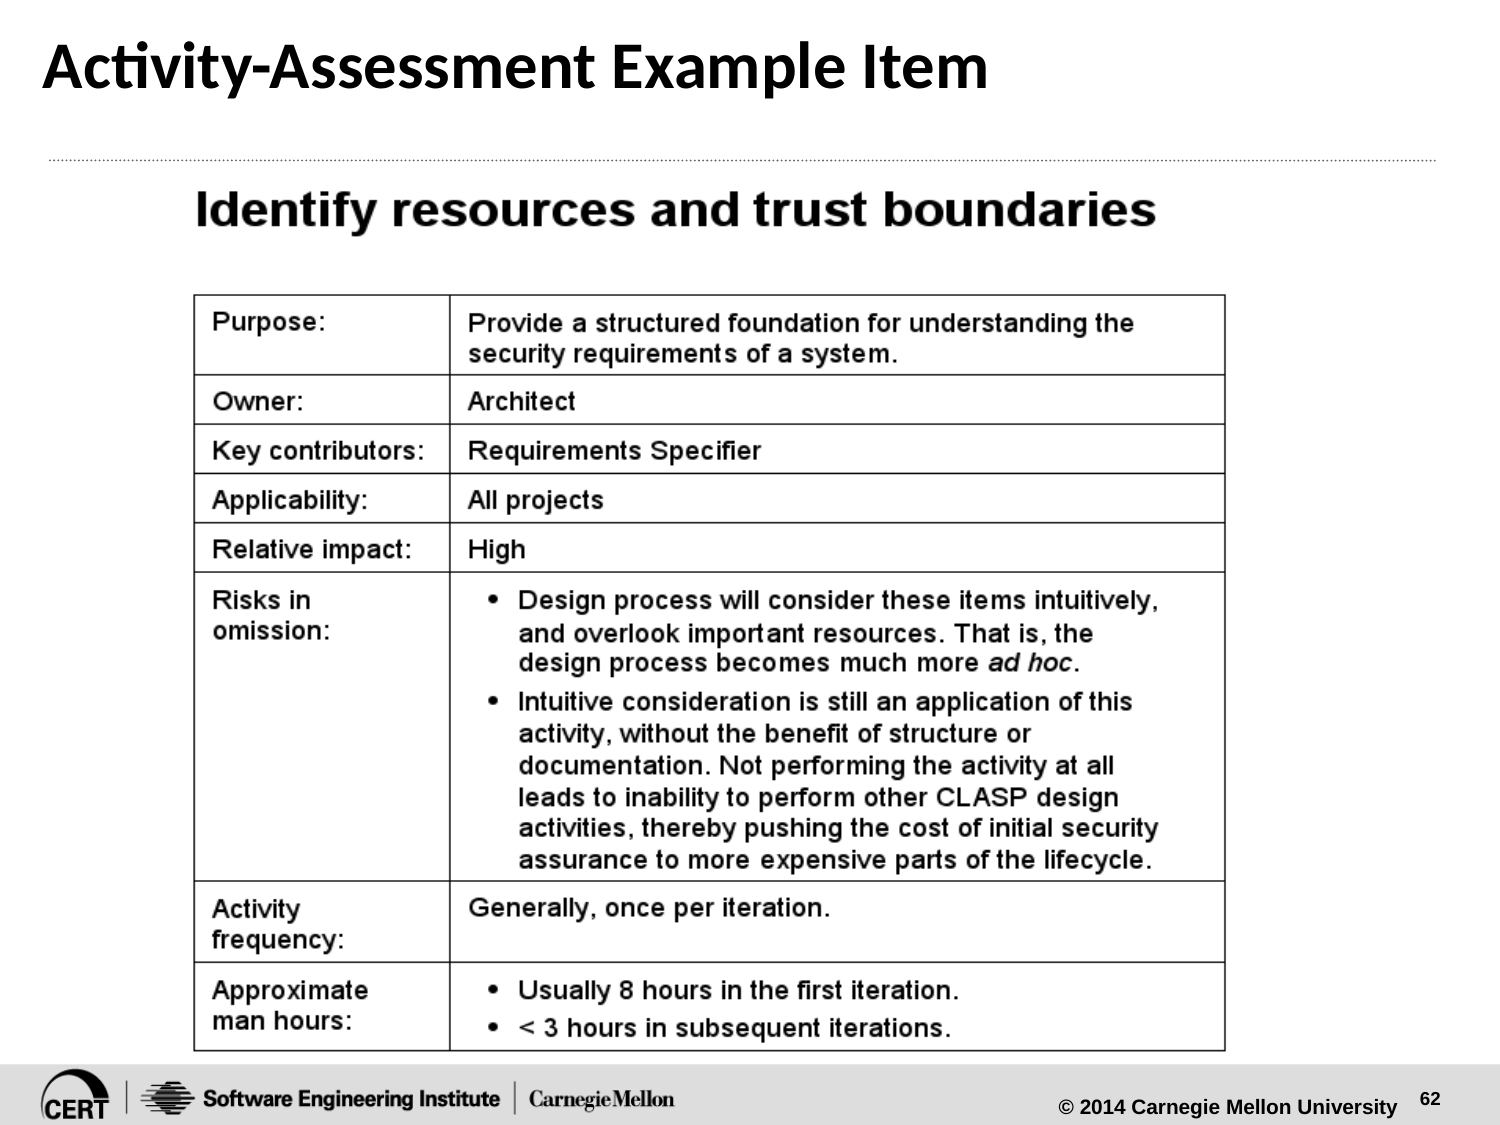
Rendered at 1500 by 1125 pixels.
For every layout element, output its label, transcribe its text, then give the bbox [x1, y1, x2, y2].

picture [24, 1065, 688, 1125]
title Activity-Assessment Example Item [42, 37, 1434, 155]
picture [167, 183, 1259, 1063]
